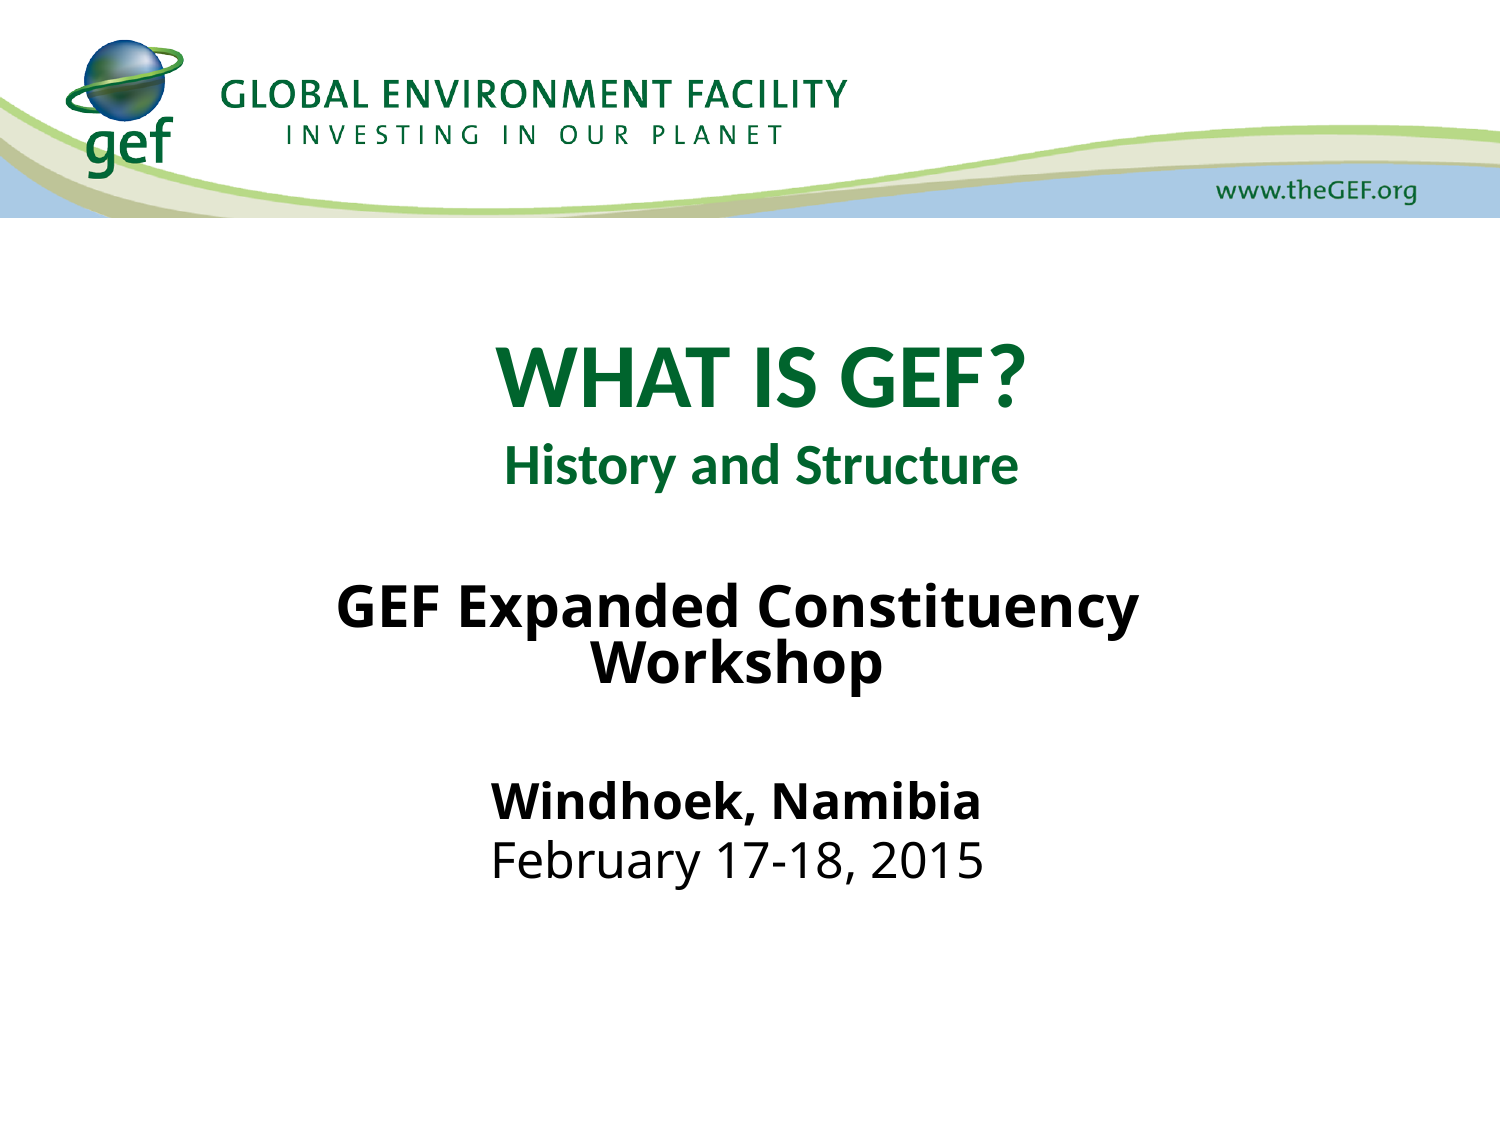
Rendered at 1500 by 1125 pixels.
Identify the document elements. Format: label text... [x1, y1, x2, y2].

title WHAT IS GEF? History and Structure [87, 312, 1438, 501]
picture [0, 12, 1500, 218]
subtitle GEF Expanded Constituency Workshop Windhoek, Namibia February 17-18, 2015 [212, 574, 1263, 1038]
